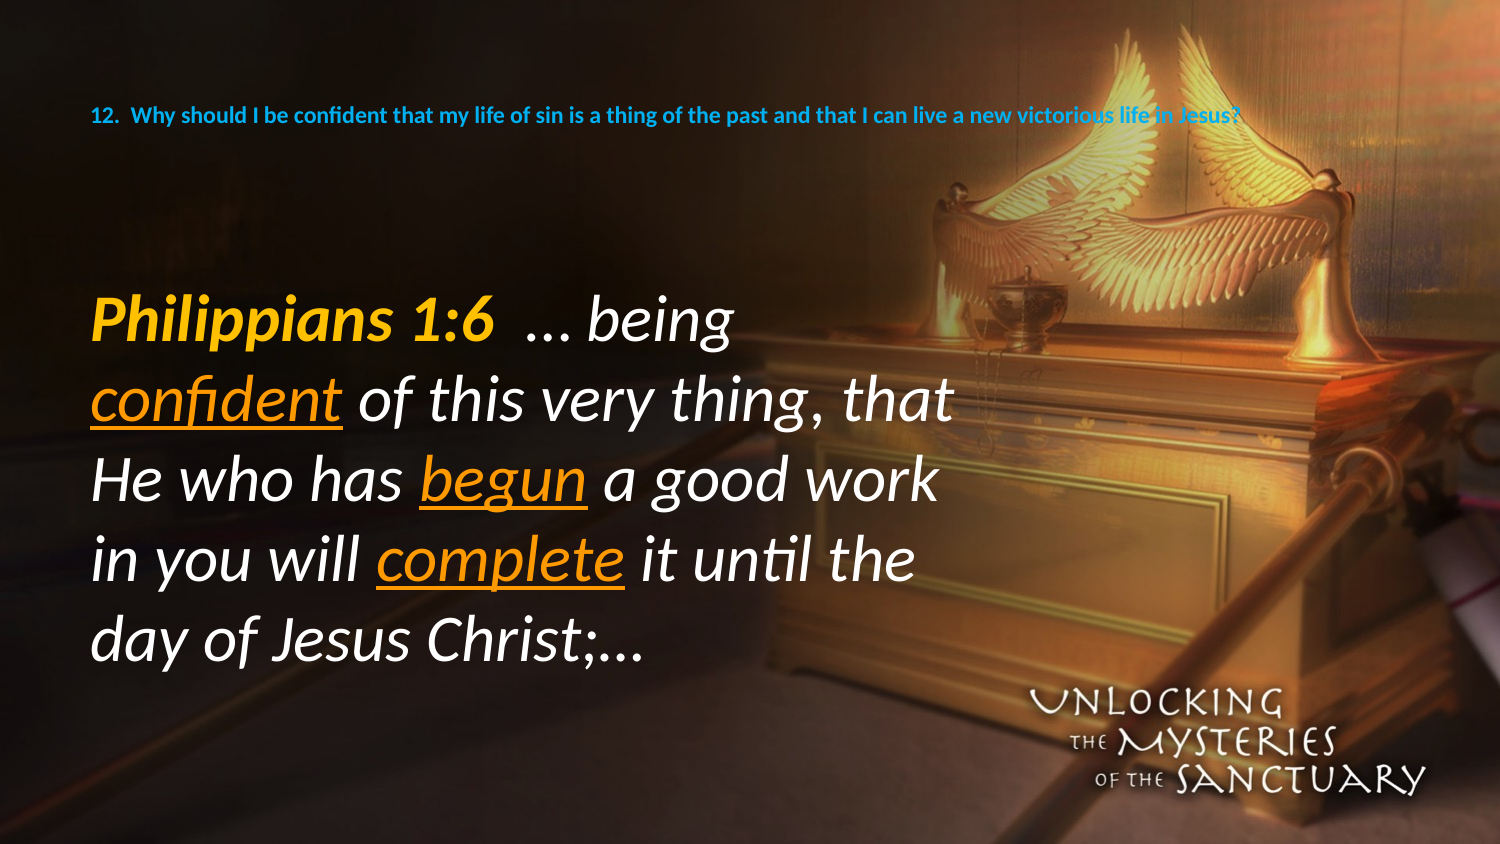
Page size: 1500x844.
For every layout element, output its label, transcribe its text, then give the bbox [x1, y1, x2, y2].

list Philippians 1:6 … being confident of this very thing, that He who has begun a good work in you will complete it until the day of Jesus Christ;… [75, 174, 975, 844]
title 12. Why should I be confident that my life of sin is a thing of the past and that I can live a new victorious life in Jesus? [75, 33, 1425, 175]
picture [0, 0, 1500, 844]
